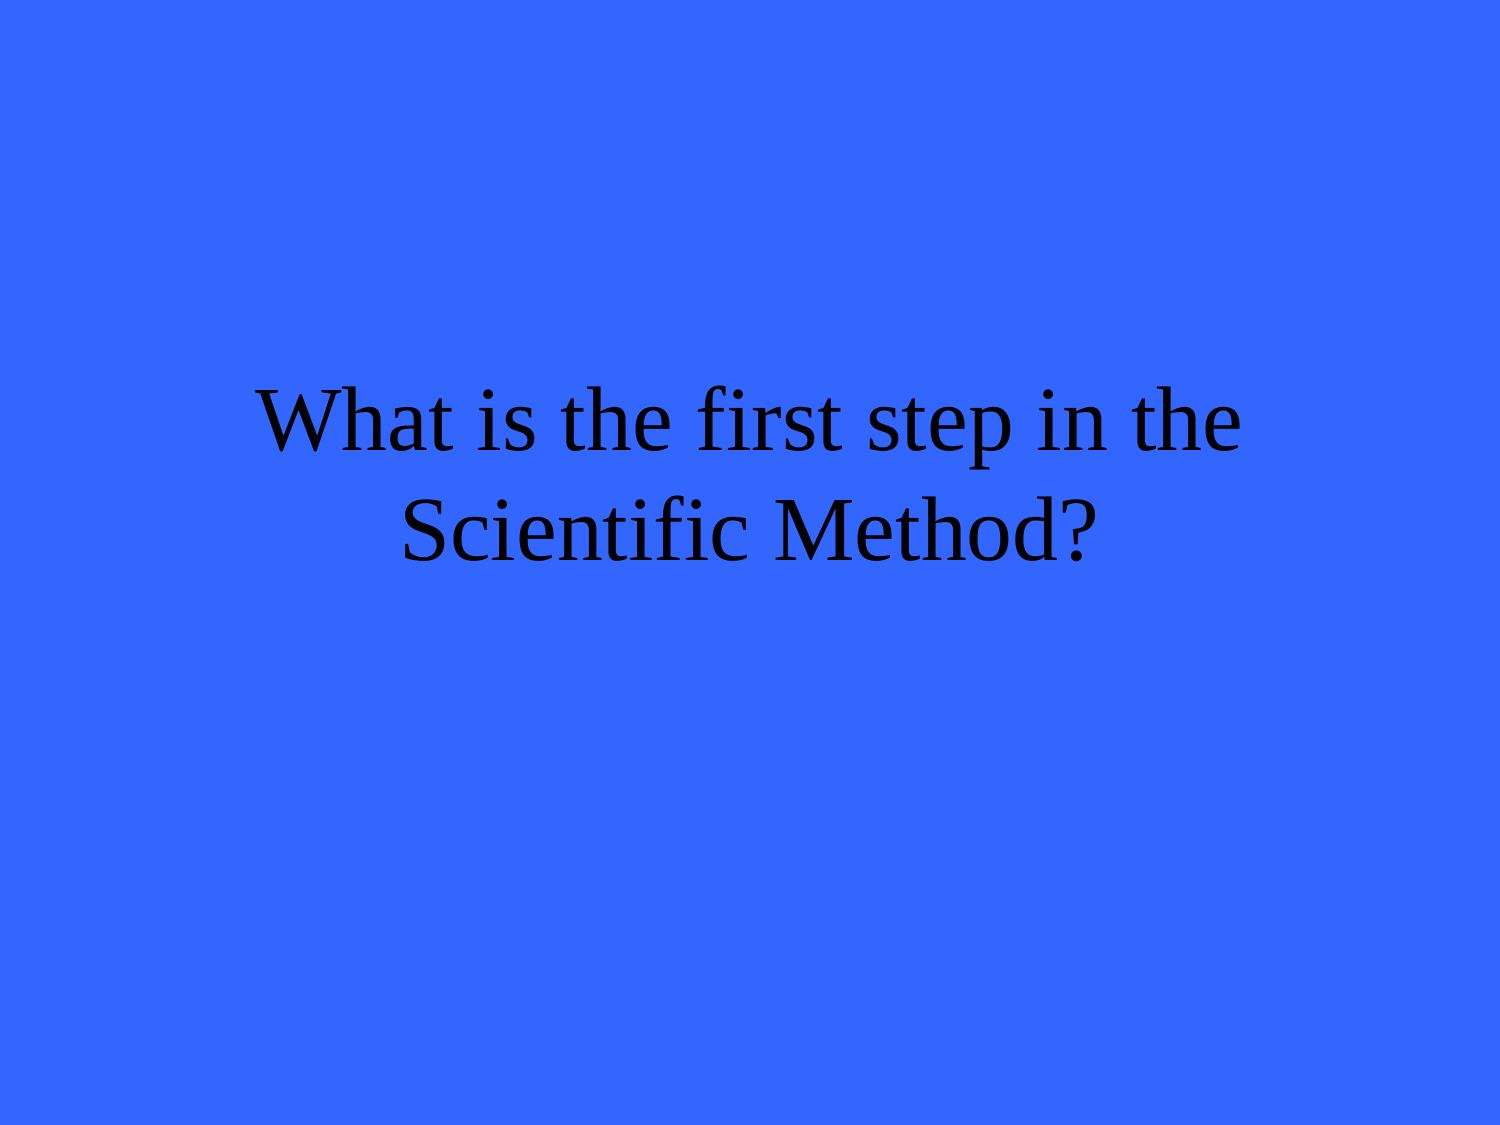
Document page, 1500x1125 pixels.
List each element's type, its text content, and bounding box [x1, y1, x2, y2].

title What is the first step in the Scientific Method? [112, 374, 1388, 563]
